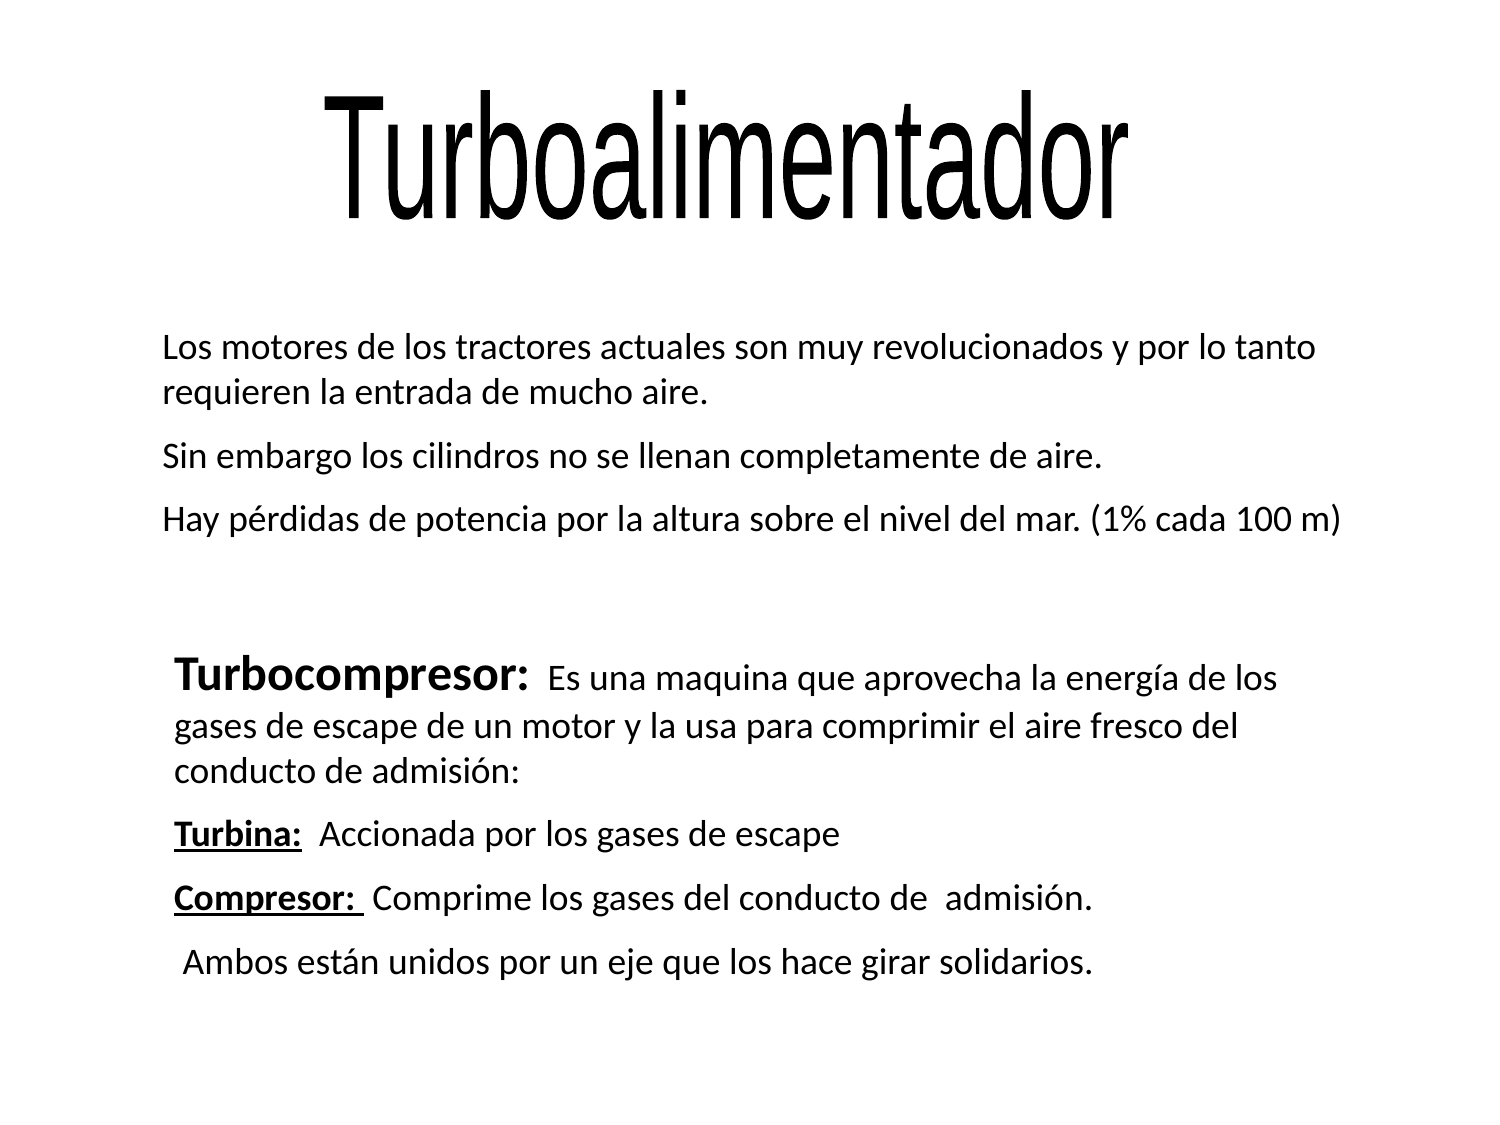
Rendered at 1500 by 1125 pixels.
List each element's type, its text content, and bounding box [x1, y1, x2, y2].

text_box Turbocompresor: Es una maquina que aprovecha la energía de los gases de escape de un motor y la usa para comprimir el aire fresco del conducto de admisión: Turbina: Accionada por los gases de escape Compresor: Comprime los gases del conducto de admisión. Ambos están unidos por un eje que los hace girar solidarios. [159, 633, 1306, 990]
text_box Los motores de los tractores actuales son muy revolucionados y por lo tanto requieren la entrada de mucho aire. Sin embargo los cilindros no se llenan completamente de aire. Hay pérdidas de potencia por la altura sobre el nivel del mar. (1% cada 100 m) [147, 314, 1424, 547]
